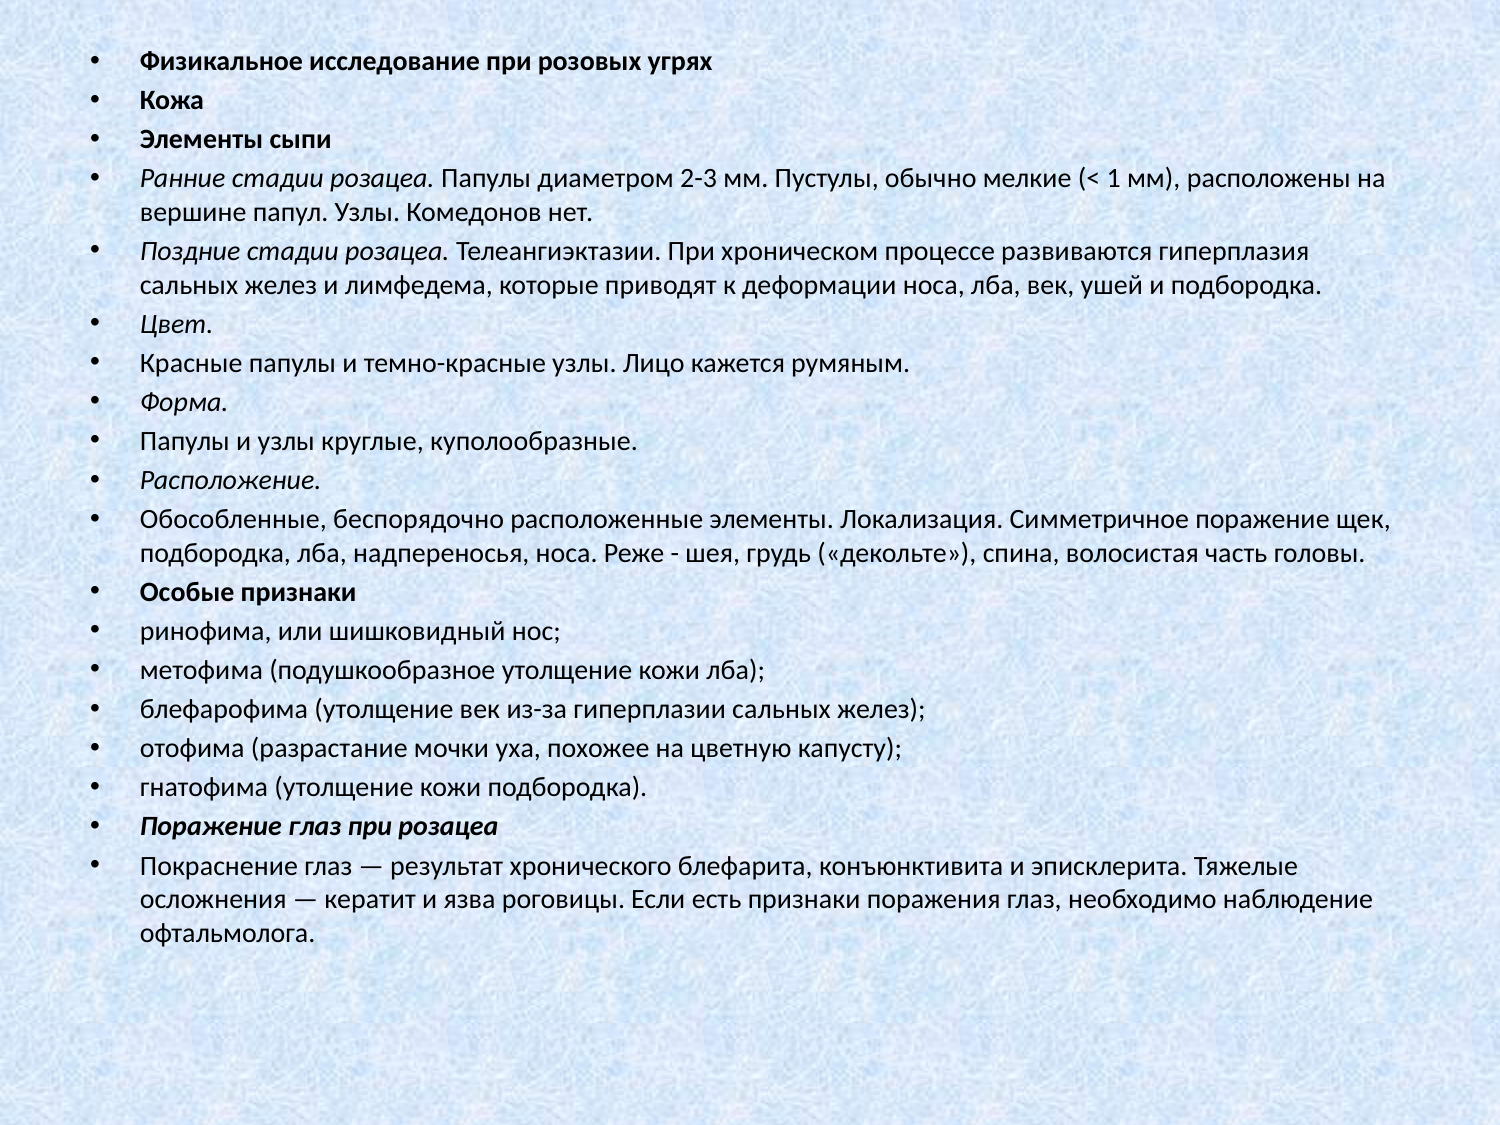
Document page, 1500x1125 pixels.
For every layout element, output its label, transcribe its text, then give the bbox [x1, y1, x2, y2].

list Физикальное исследование при розовых угрях Кожа Элементы сыпи Ранние стадии розацеа. Папулы диаметром 2-3 мм. Пустулы, обычно мелкие (< 1 мм), расположены на вершине папул. Узлы. Комедонов нет. Поздние стадии розацеа. Телеангиэктазии. При хроническом процессе развиваются гиперплазия сальных желез и лимфедема, которые приводят к деформации носа, лба, век, ушей и подбородка. Цвет. Красные папулы и темно-красные узлы. Лицо кажется румяным. Форма. Папулы и узлы круглые, куполообразные. Расположение. Обособленные, беспорядочно расположенные элементы. Локализация. Симметричное поражение щек, подбородка, лба, надпереносья, носа. Реже - шея, грудь («декольте»), спина, волосистая часть головы. Особые признаки ринофима, или шишковидный нос; метофима (подушкообразное утолщение кожи лба); блефарофима (утолщение век из-за гиперплазии сальных желез); отофима (разрастание мочки уха, похожее на цветную капусту); гнатофима (утолщение кожи подбородка). Поражение глаз при розацеа Покраснение глаз — результат хронического блефарита, конъюнктивита и эписклерита. Тяжелые осложнения — кератит и язва роговицы. Если есть признаки поражения глаз, необходимо наблюдение офтальмолога. [75, 35, 1425, 1005]
picture [0, 0, 1500, 1125]
